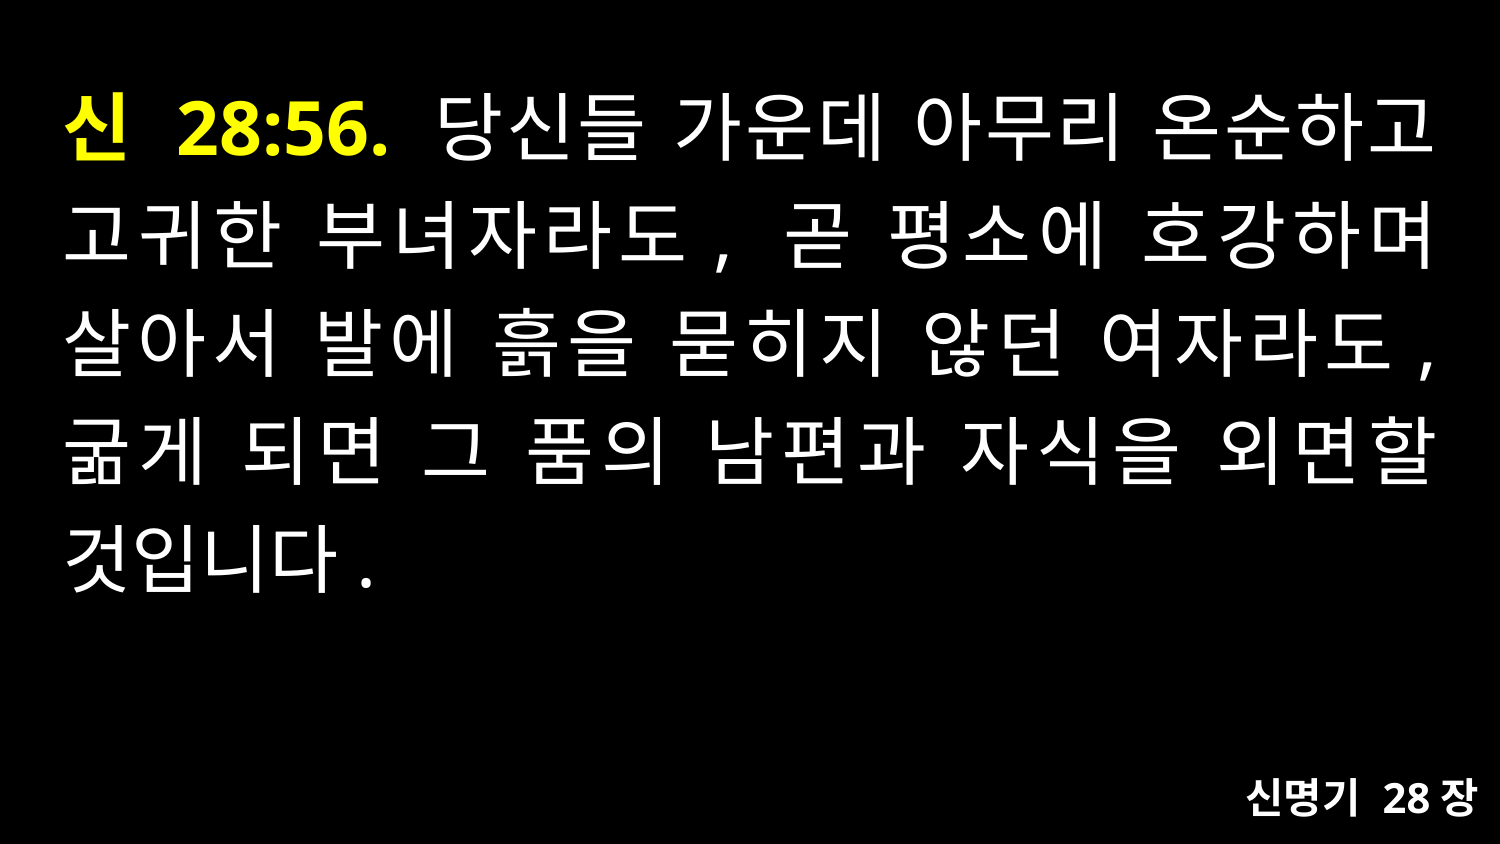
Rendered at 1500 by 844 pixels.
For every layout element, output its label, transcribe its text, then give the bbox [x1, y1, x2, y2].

title 신 28:56. 당신들 가운데 아무리 온순하고 고귀한 부녀자라도, 곧 평소에 호강하며 살아서 발에 흙을 묻히지 않던 여자라도, 굶게 되면 그 품의 남편과 자식을 외면할 것입니다. [0, 0, 1500, 844]
subtitle 신명기 28장 [916, 770, 1500, 844]
